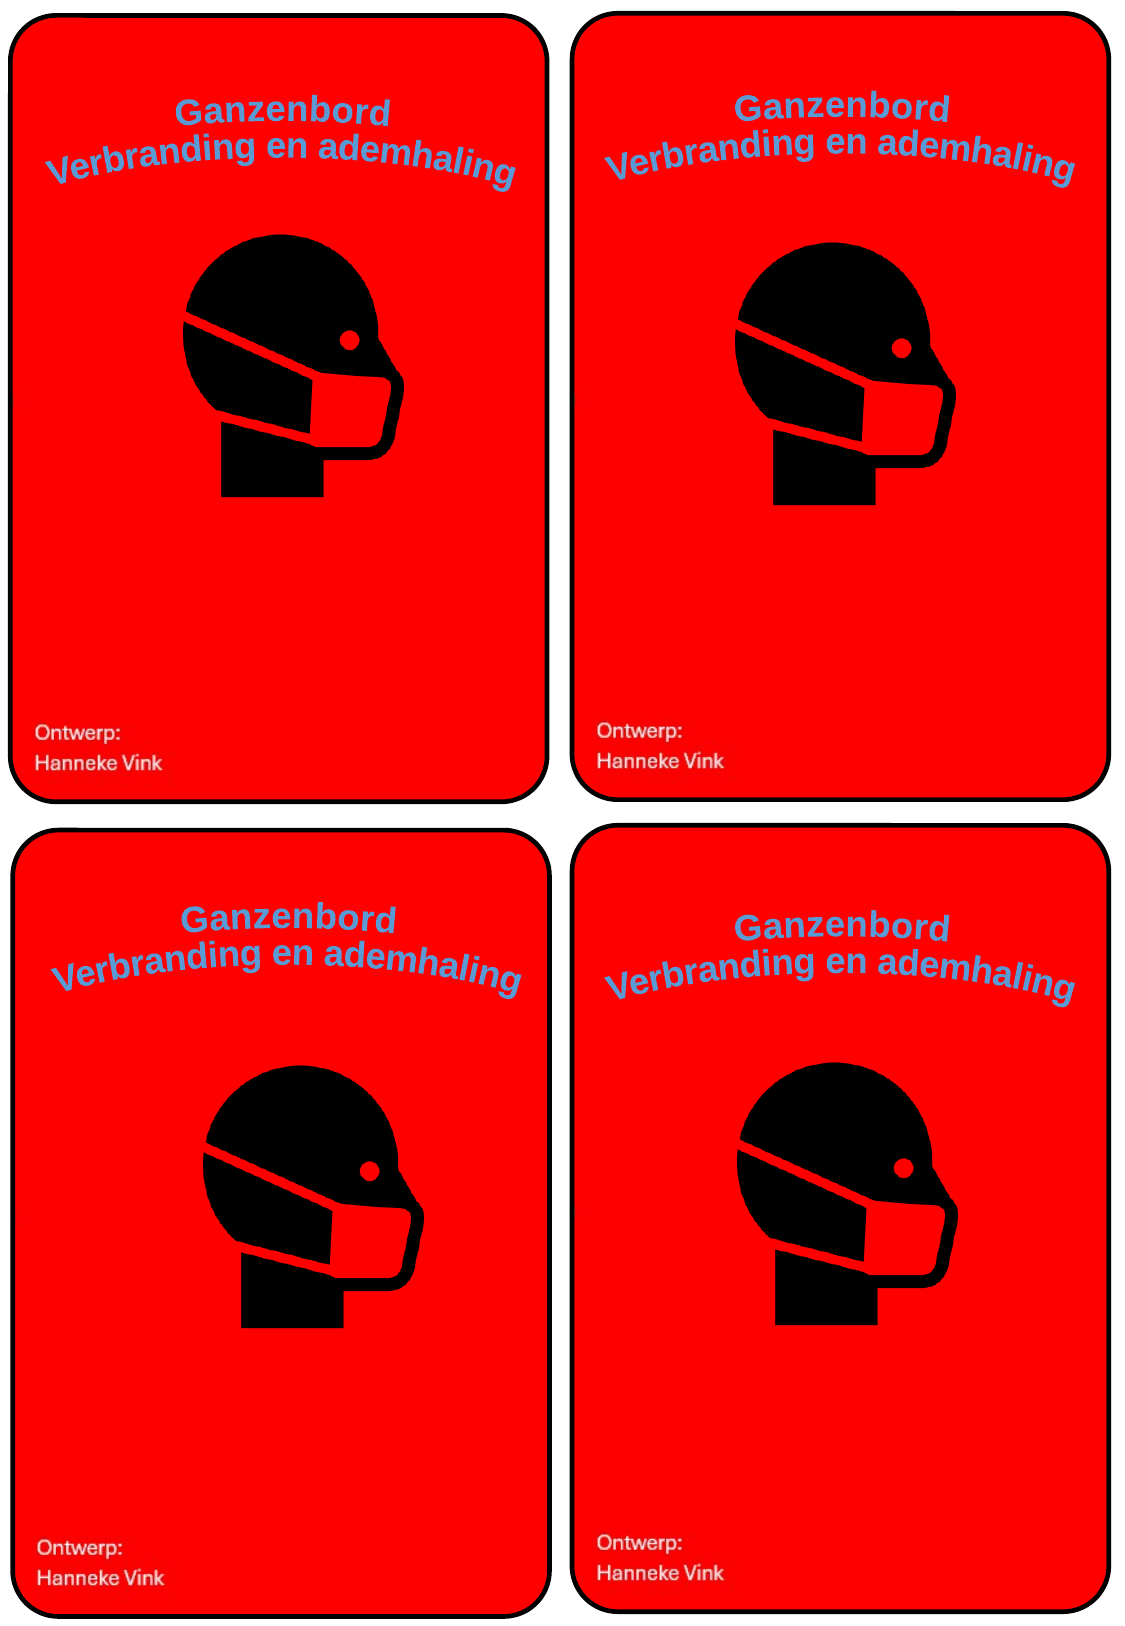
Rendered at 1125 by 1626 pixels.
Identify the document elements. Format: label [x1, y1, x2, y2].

picture [131, 216, 442, 528]
picture [685, 1044, 996, 1356]
text_box [570, 12, 1110, 801]
picture [151, 1047, 462, 1359]
text_box [11, 829, 551, 1618]
text_box [570, 824, 1110, 1613]
text_box [9, 14, 549, 803]
picture [682, 224, 994, 536]
